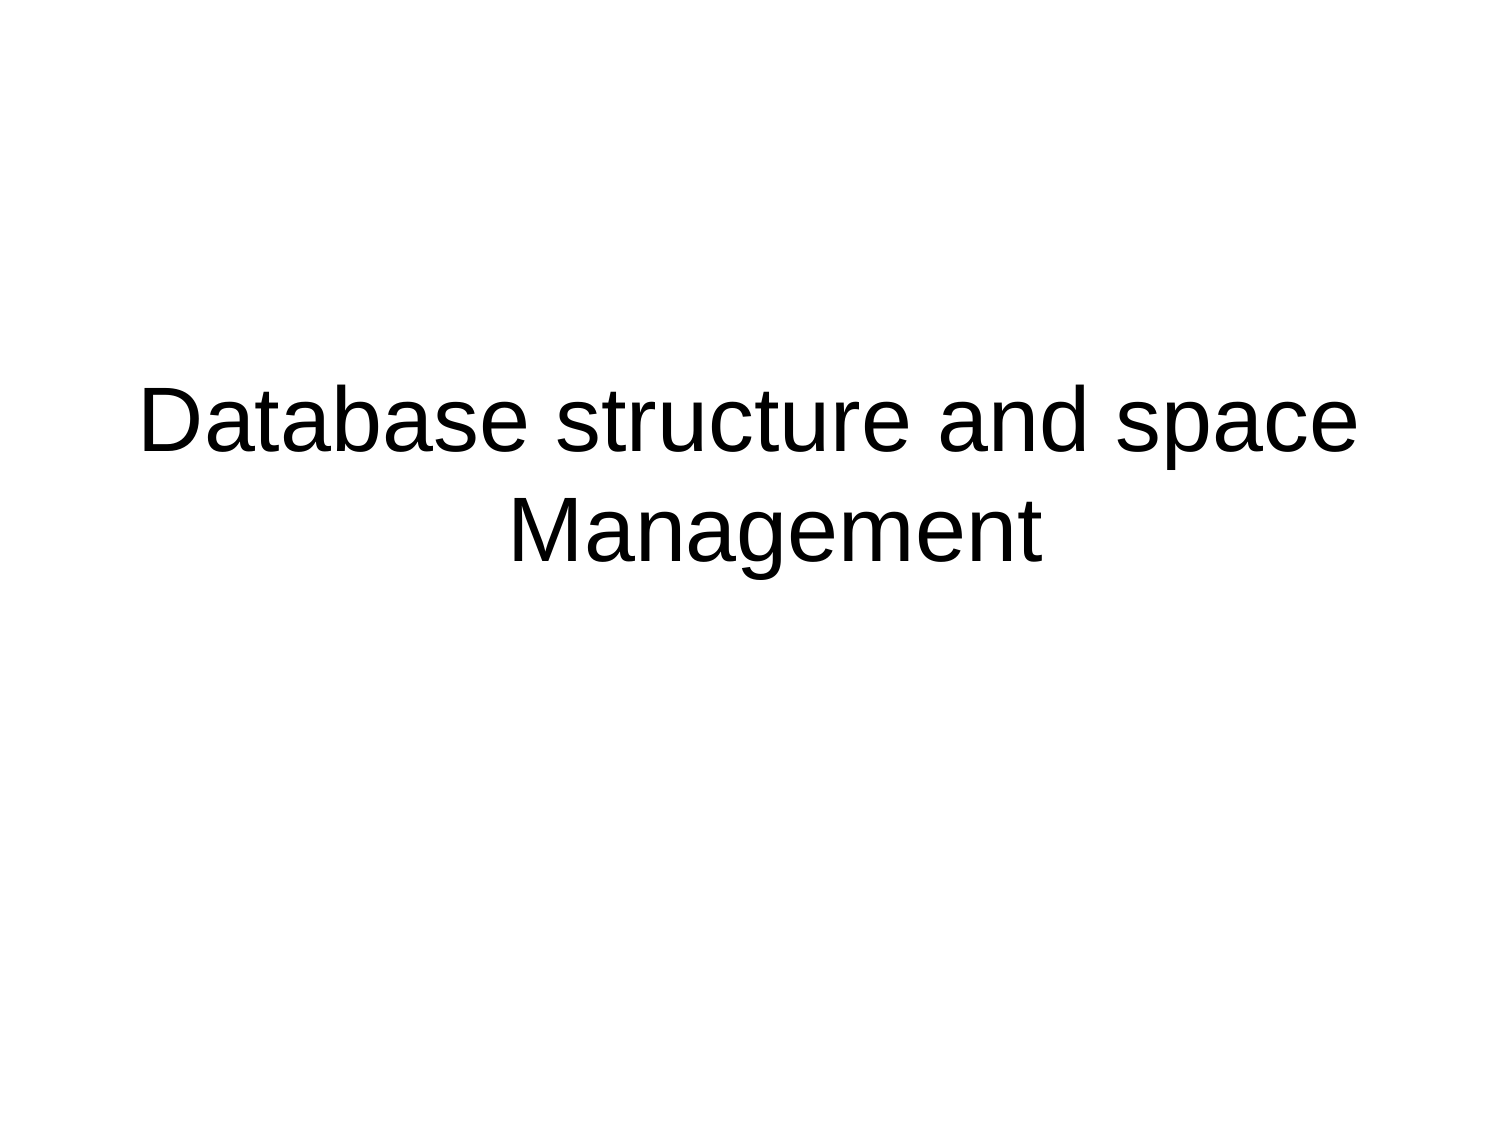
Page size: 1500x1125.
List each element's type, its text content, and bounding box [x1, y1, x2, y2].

title Database structure and space Management [112, 349, 1388, 591]
